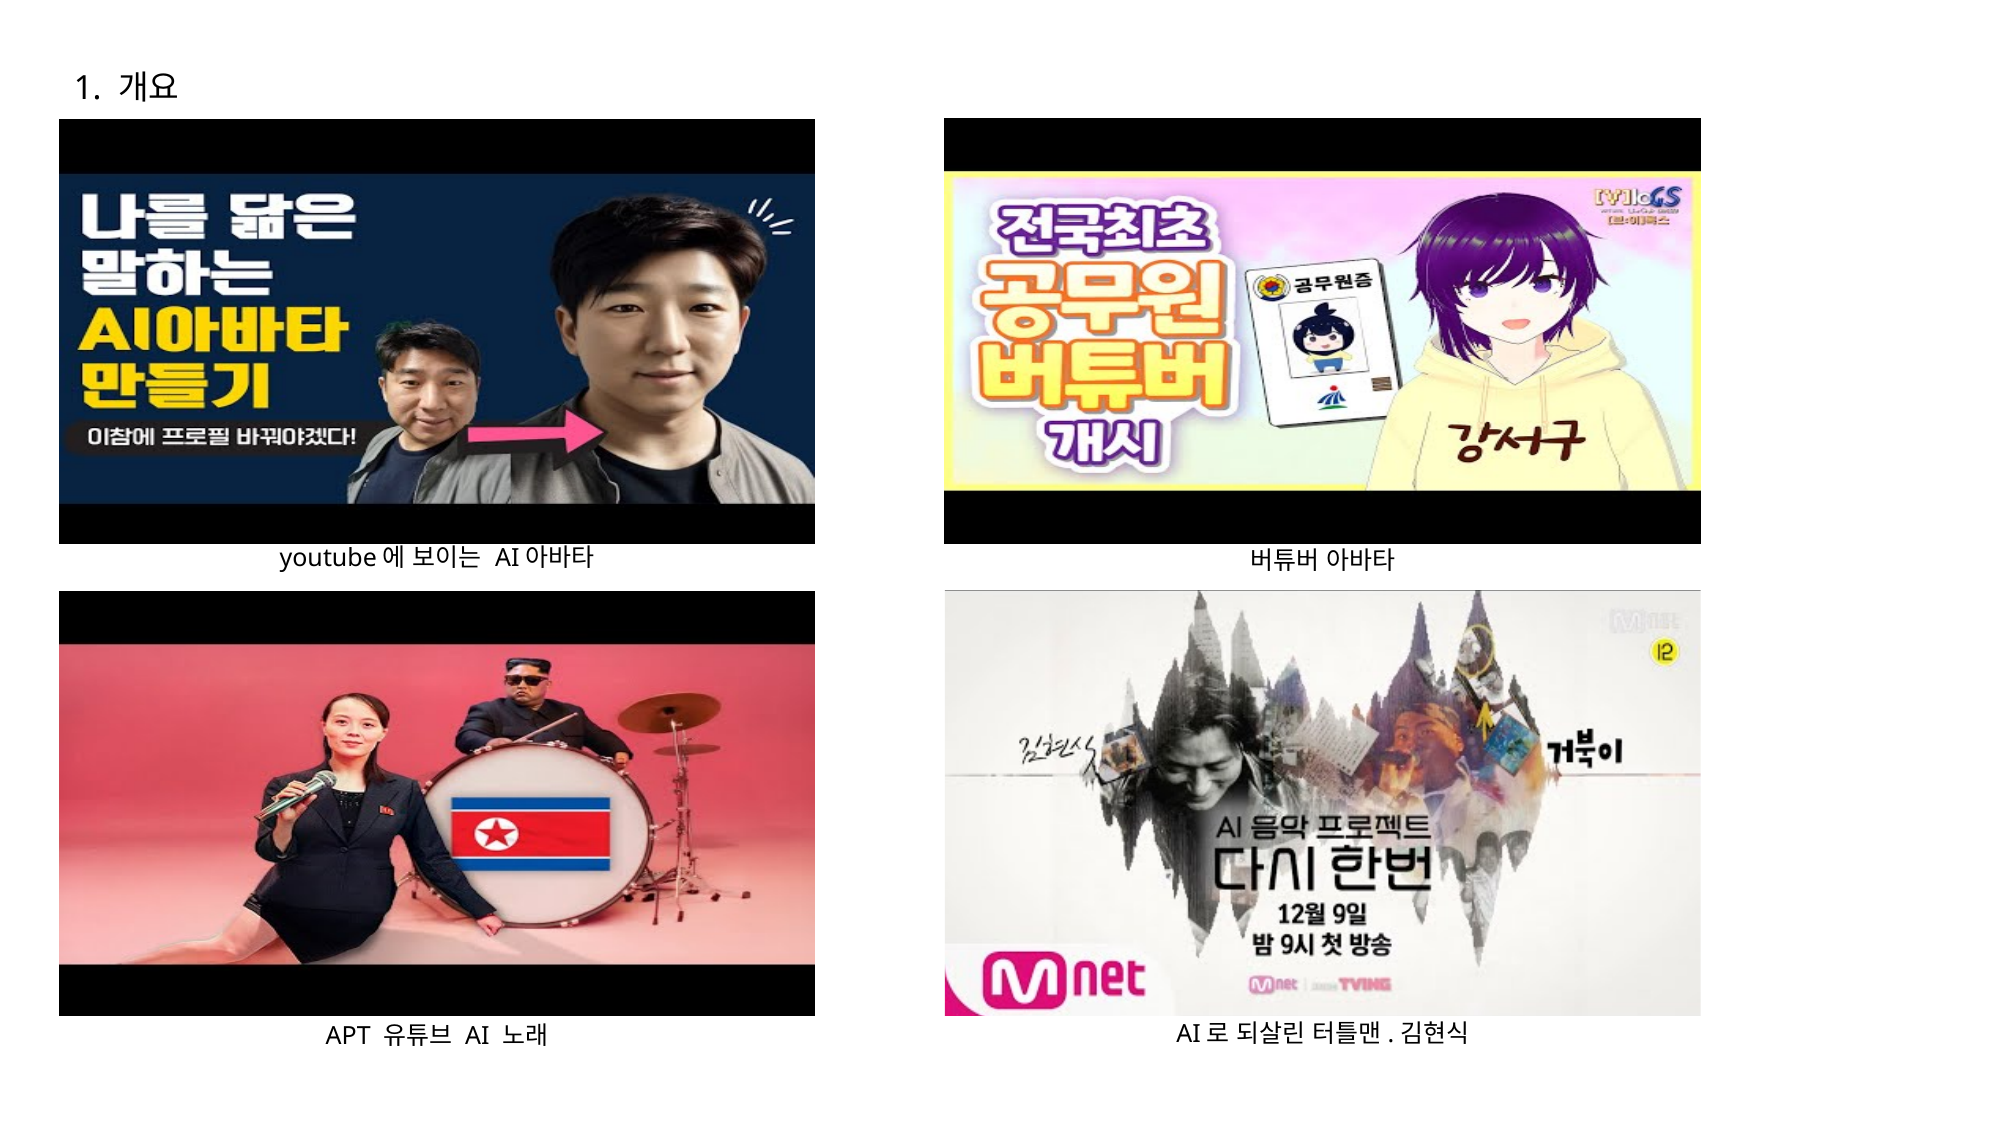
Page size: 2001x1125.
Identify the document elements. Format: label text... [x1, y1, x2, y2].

text_box 1. 개요 [58, 58, 1920, 114]
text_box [58, 117, 816, 570]
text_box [944, 590, 1702, 1049]
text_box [58, 589, 816, 1051]
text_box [944, 117, 1702, 576]
